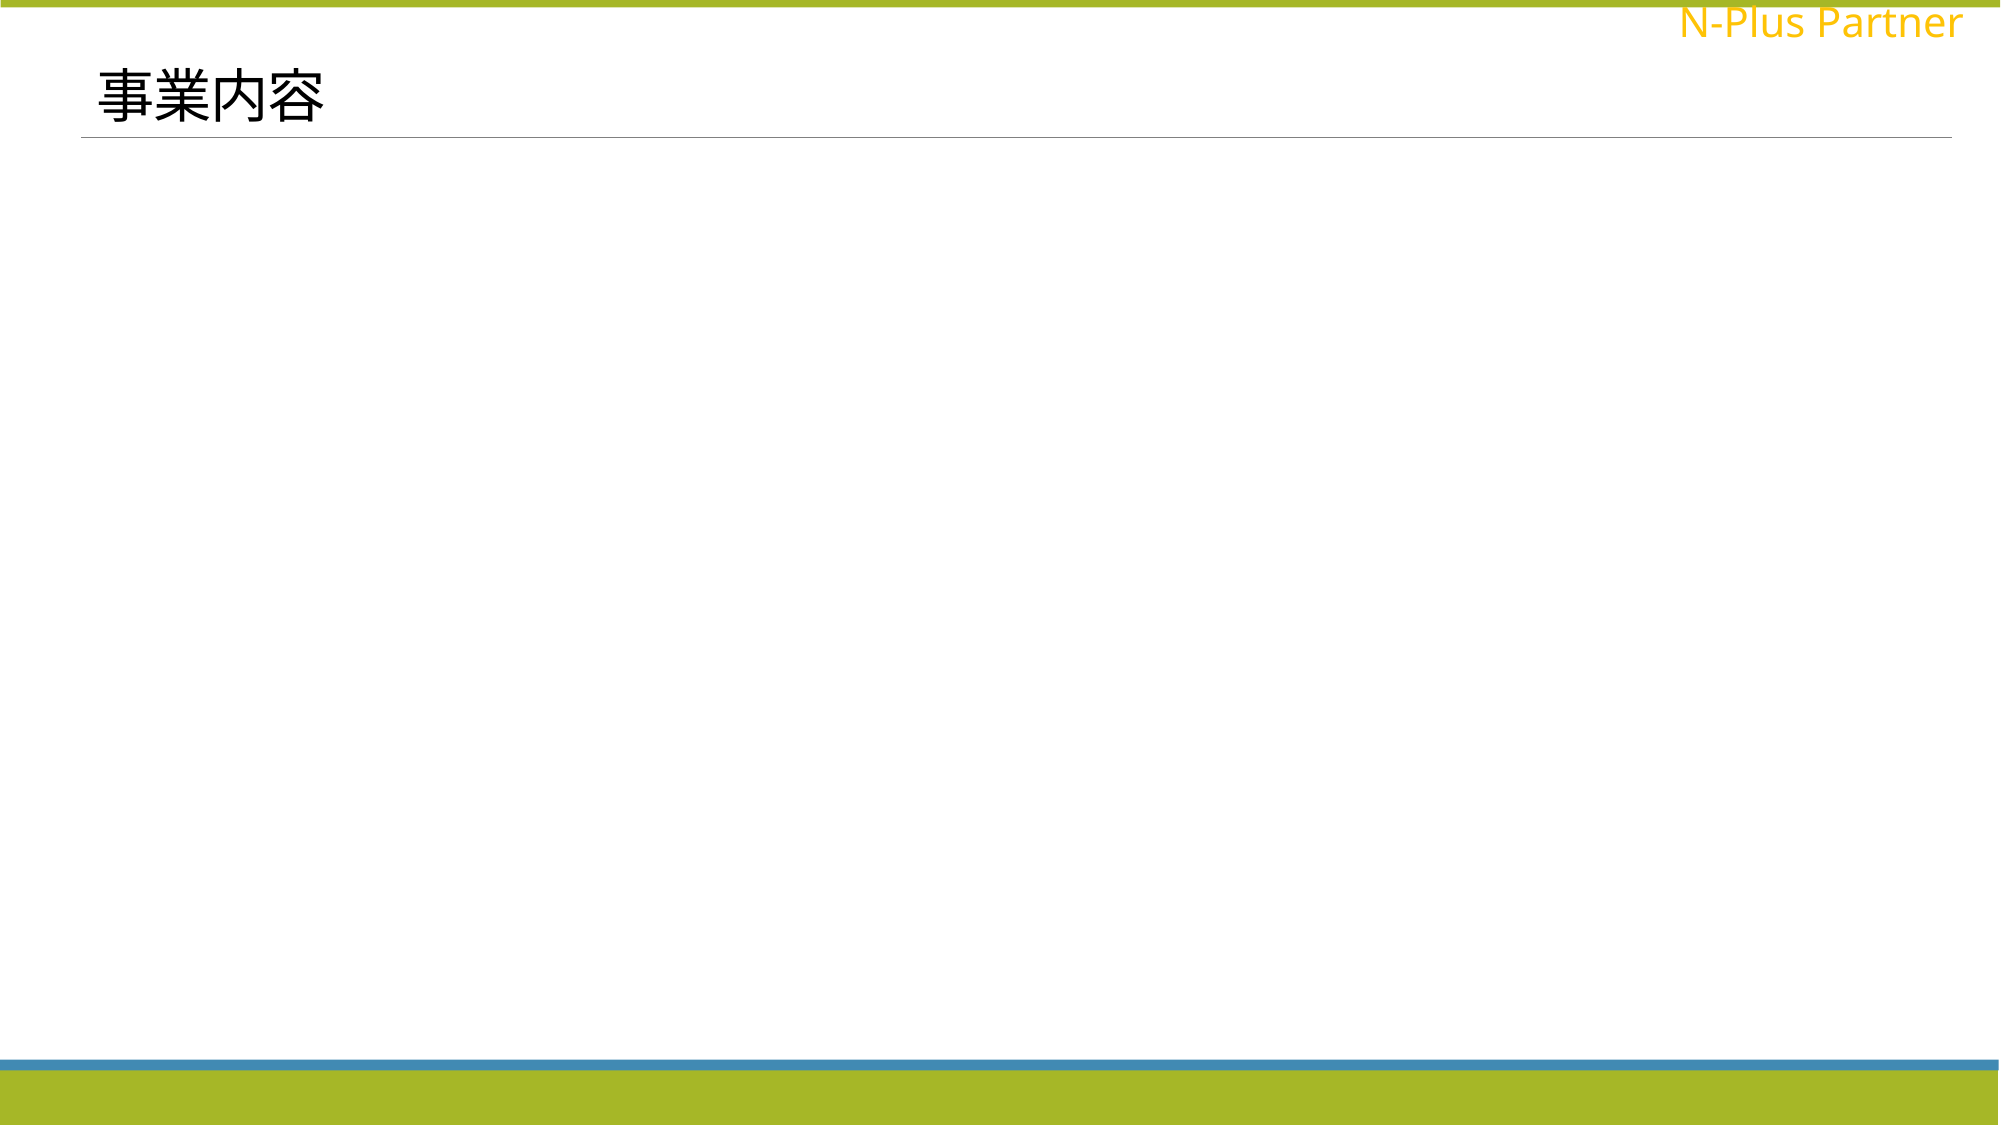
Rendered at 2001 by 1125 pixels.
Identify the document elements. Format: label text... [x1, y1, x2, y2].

title 事業内容 [81, 49, 1953, 138]
